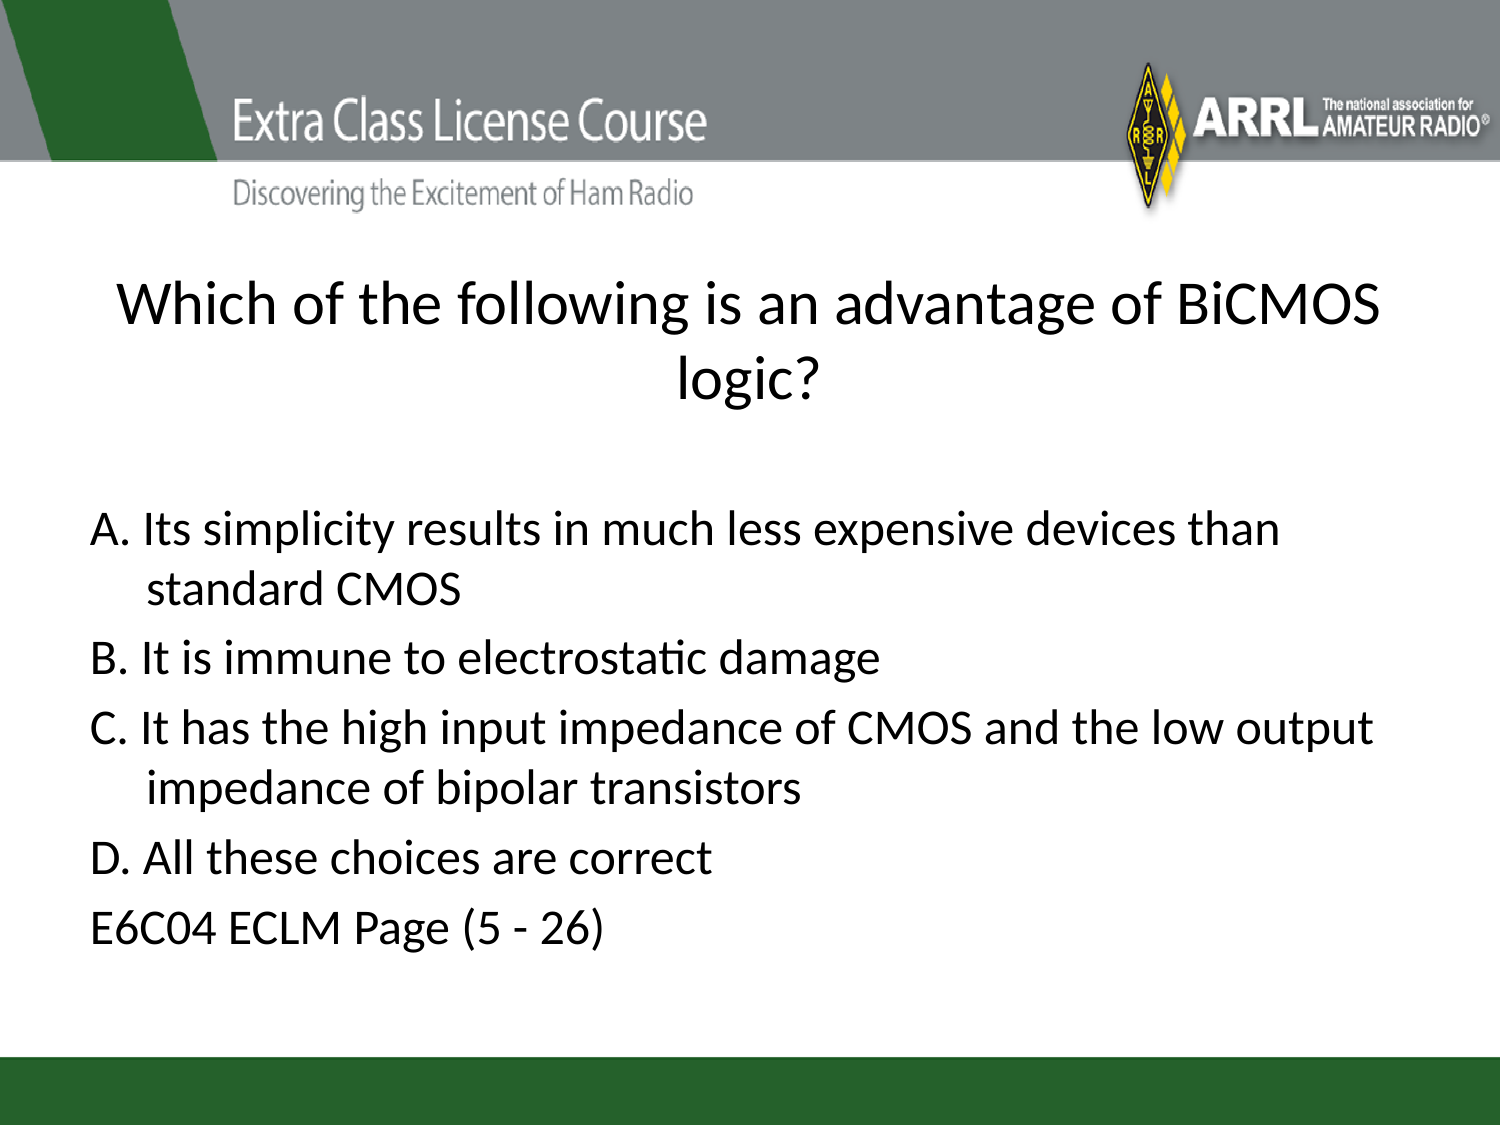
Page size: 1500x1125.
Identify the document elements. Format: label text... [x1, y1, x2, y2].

picture [0, 0, 1500, 1125]
title Which of the following is an advantage of BiCMOS logic? [75, 254, 1425, 435]
list A. Its simplicity results in much less expensive devices than standard CMOS B. It is immune to electrostatic damage C. It has the high input impedance of CMOS and the low output impedance of bipolar transistors D. All these choices are correct E6C04 ECLM Page (5 - 26) [75, 487, 1425, 1005]
